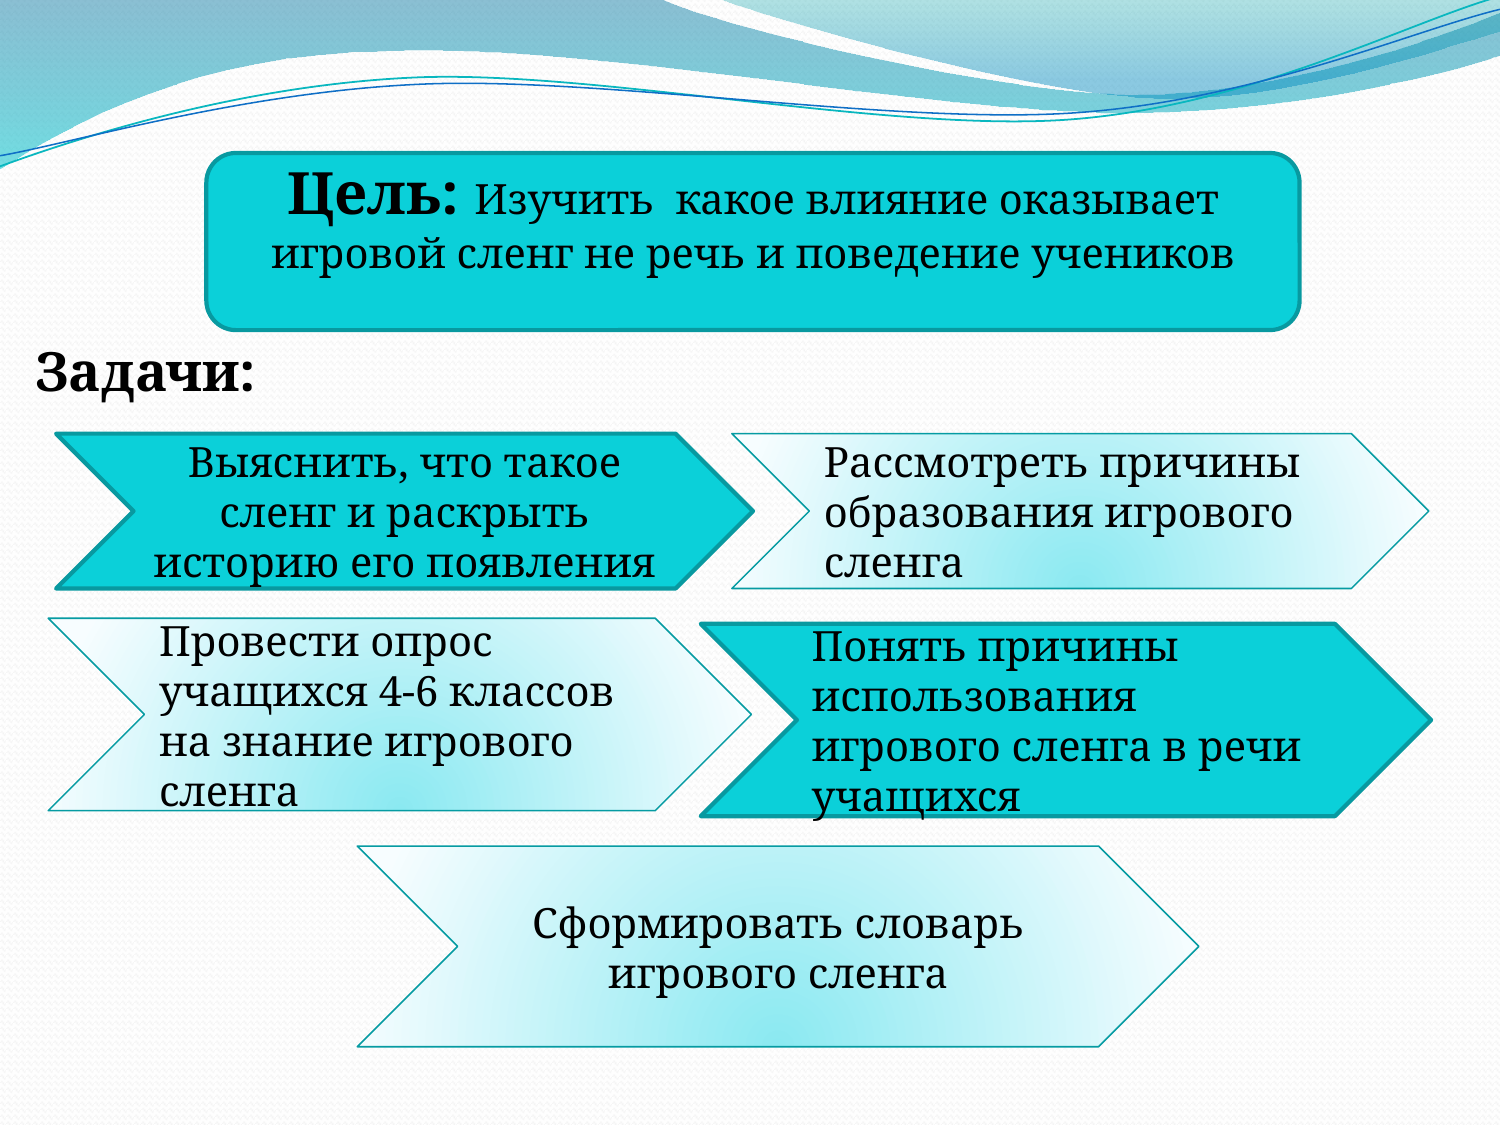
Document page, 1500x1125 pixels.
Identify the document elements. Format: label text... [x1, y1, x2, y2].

text_box Провести опрос учащихся 4-6 классов на знание игрового сленга [47, 617, 752, 812]
text_box Сформировать словарь игрового сленга [356, 845, 1200, 1048]
text_box Выяснить, что такое сленг и раскрыть историю его появления [54, 431, 756, 591]
text_box Рассмотреть причины образования игрового сленга [731, 432, 1430, 590]
text_box Цель: Изучить какое влияние оказывает игровой сленг не речь и поведение учеников [204, 150, 1302, 333]
text_box Понять причины использования игрового сленга в речи учащихся [698, 621, 1434, 819]
list Задачи: [20, 101, 1371, 822]
